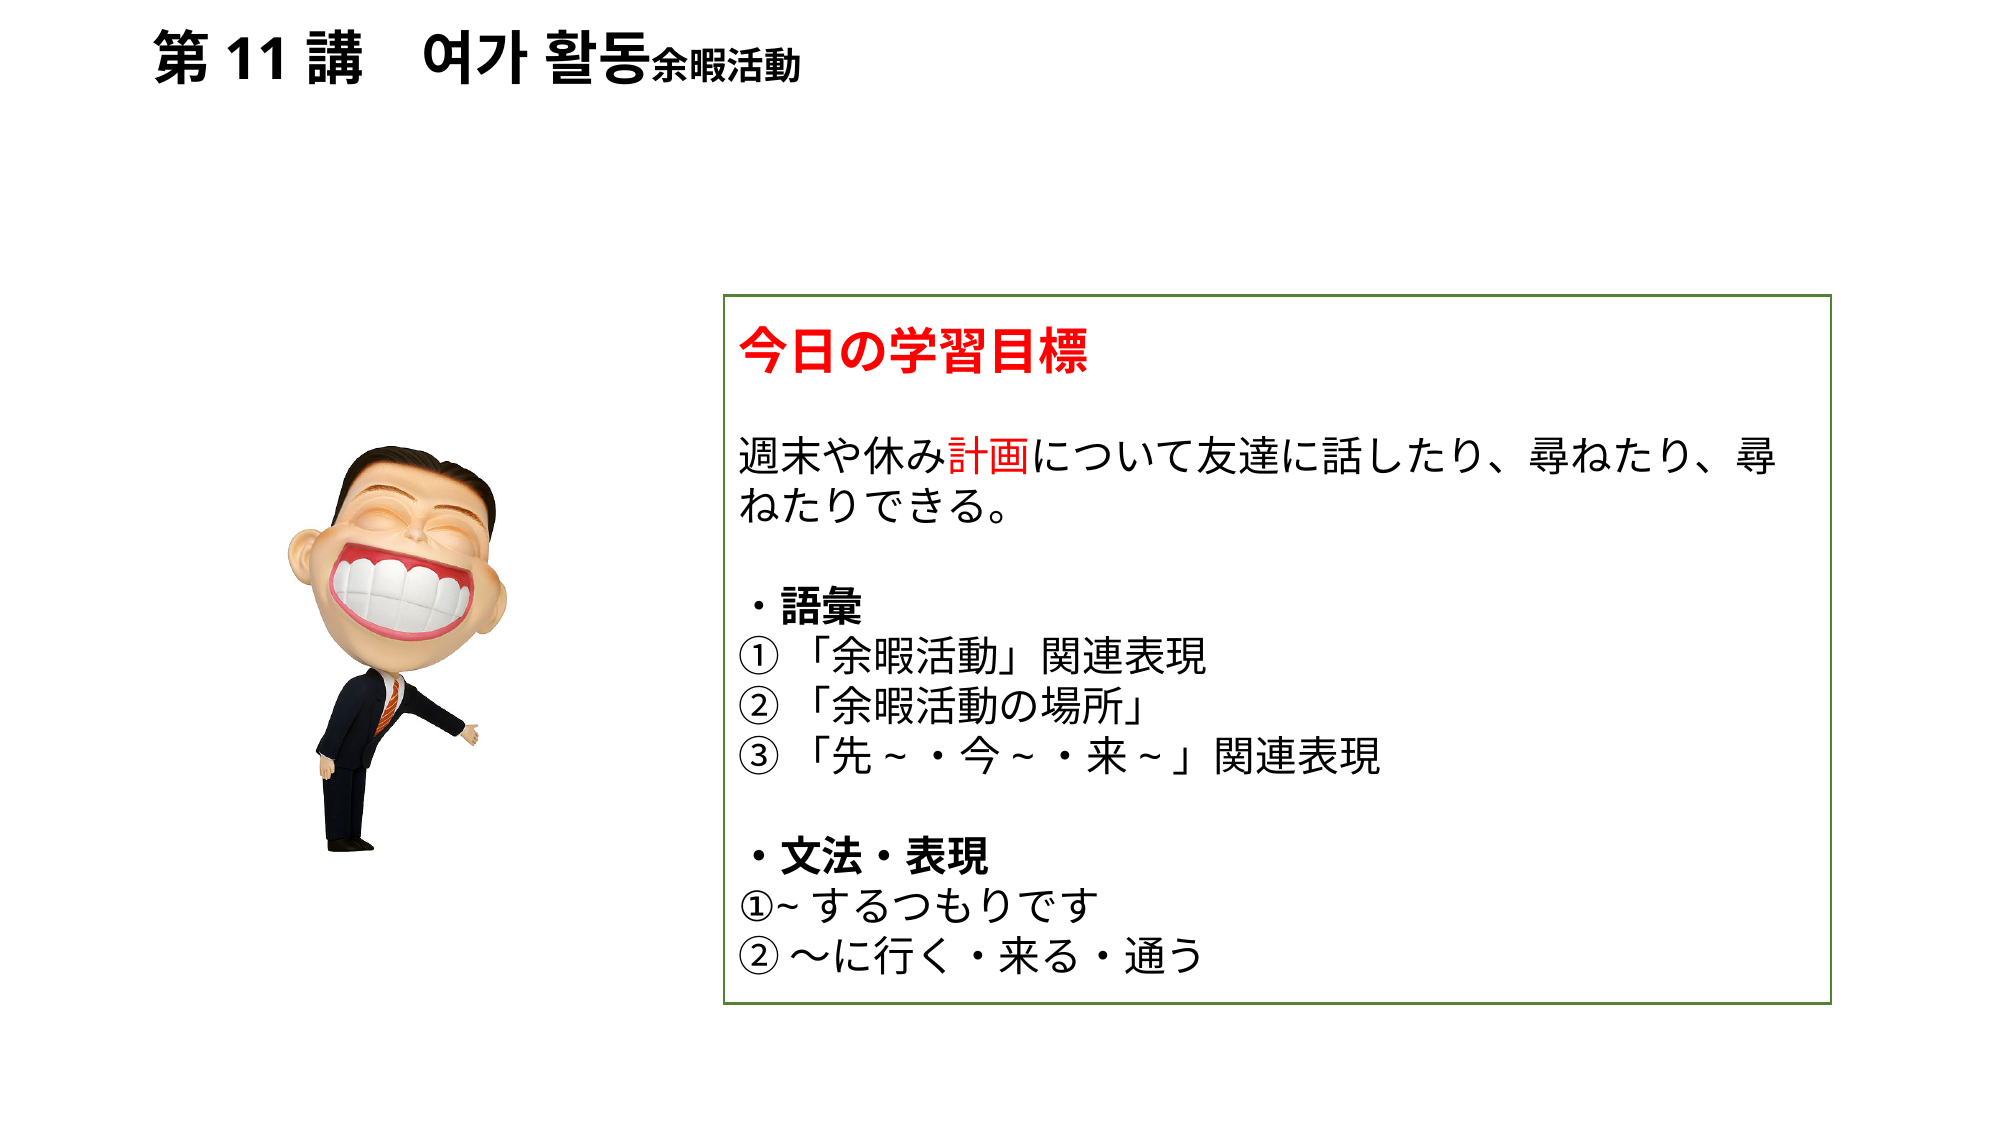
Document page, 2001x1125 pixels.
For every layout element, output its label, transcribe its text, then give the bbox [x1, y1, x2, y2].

text_box 今日の学習目標 週末や休み計画について友達に話したり、尋ねたり、尋ねたりできる。 ・語彙 ①「余暇活動」関連表現 ②「余暇活動の場所」 ③「先~・今~・来~」関連表現 ・文法・表現 ①~するつもりです ②～に行く・来る・通う [723, 294, 1832, 1005]
picture [194, 395, 594, 892]
title 第11講 여가 활동余暇活動 [137, 0, 1863, 122]
